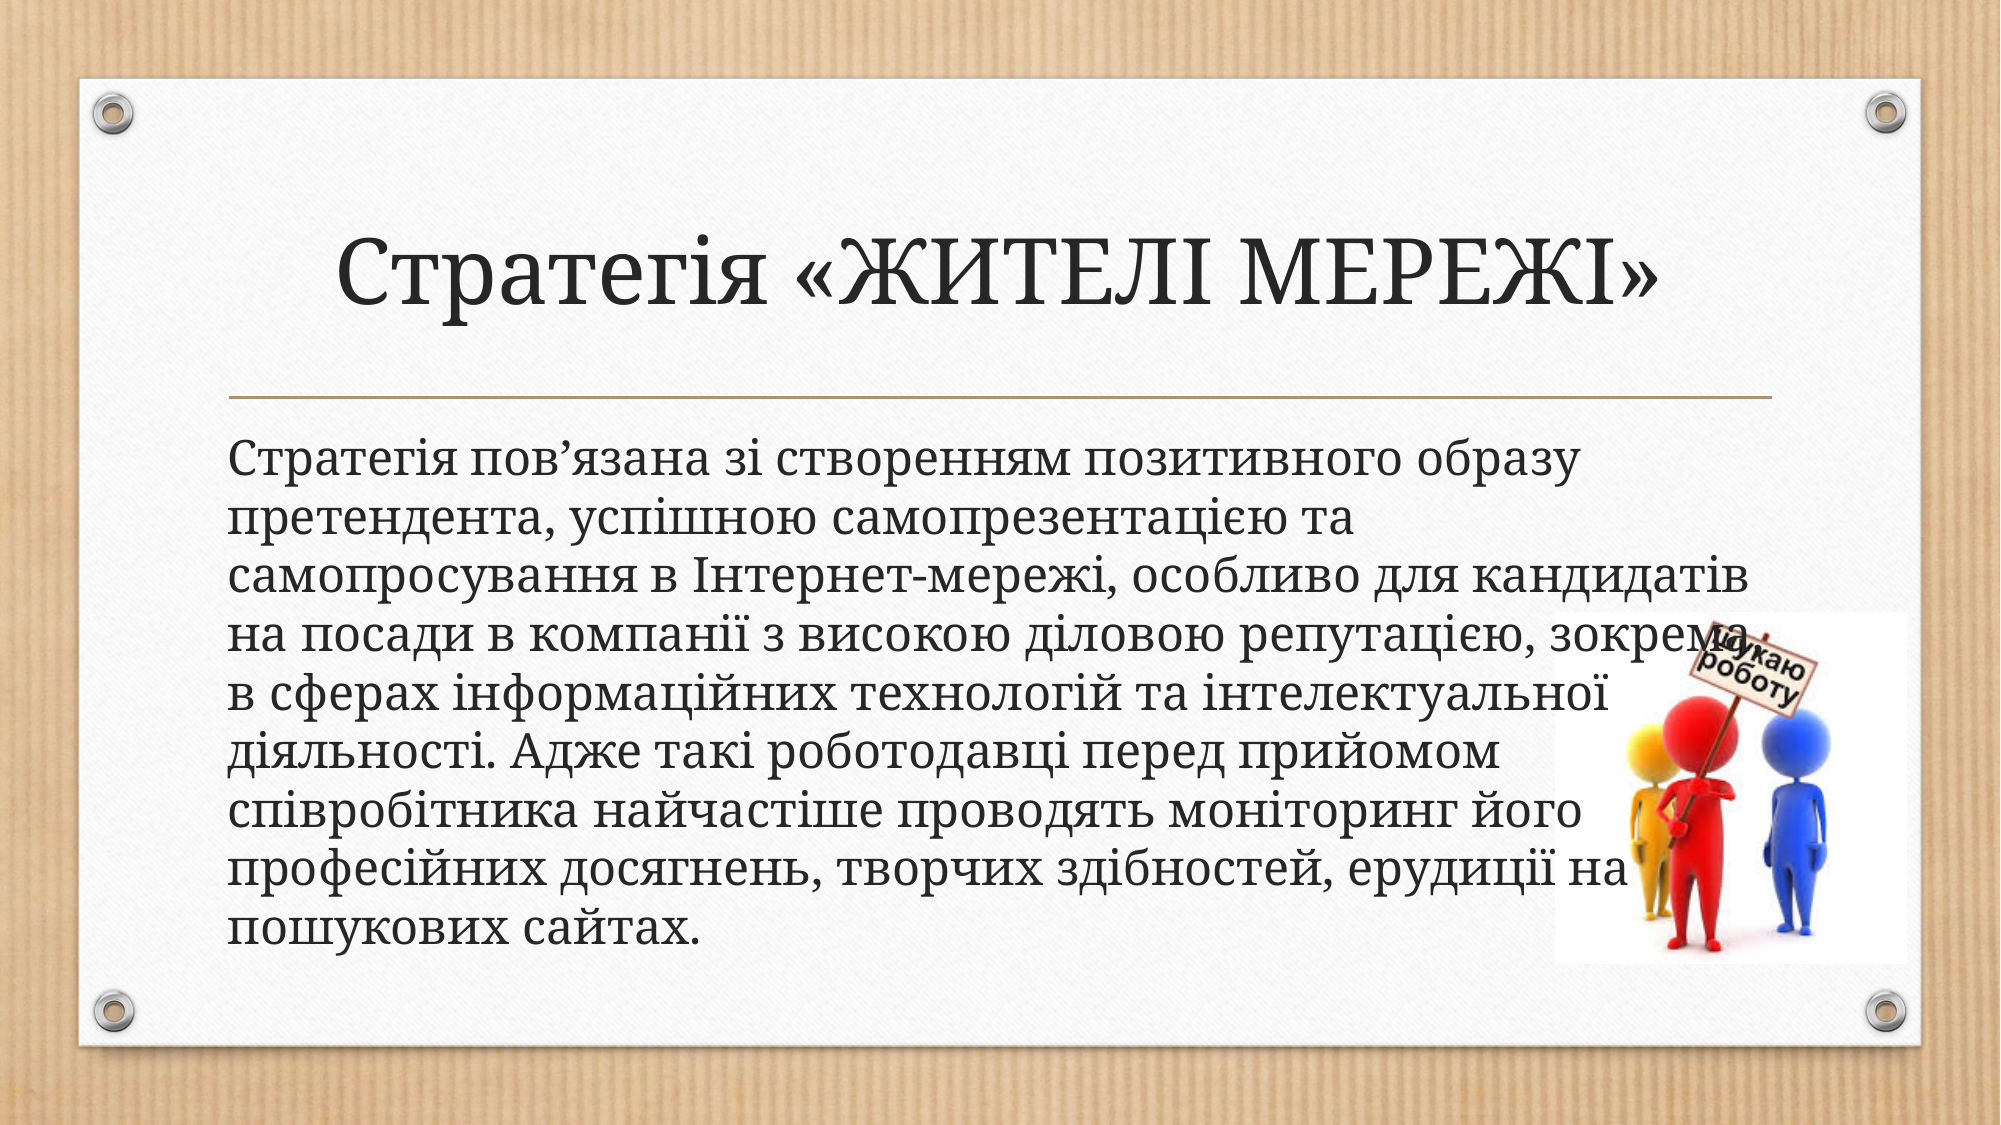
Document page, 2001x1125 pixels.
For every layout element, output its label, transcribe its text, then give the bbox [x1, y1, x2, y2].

picture [0, 0, 2001, 1125]
title Стратегія «ЖИТЕЛІ МЕРЕЖІ» [212, 161, 1788, 375]
list Стратегія пов’язана зі створенням позитивного образу претендента, успішною самопрезентацією та самопросування в Інтернет-мережі, особливо для кандидатів на посади в компанії з високою діловою репутацією, зокрема, в сферах інформаційних технологій та інтелектуальної діяльності. Адже такі роботодавці перед прийомом співробітника найчастіше проводять моніторинг його професійних досягнень, творчих здібностей, ерудиції на пошукових сайтах. [212, 419, 1788, 964]
